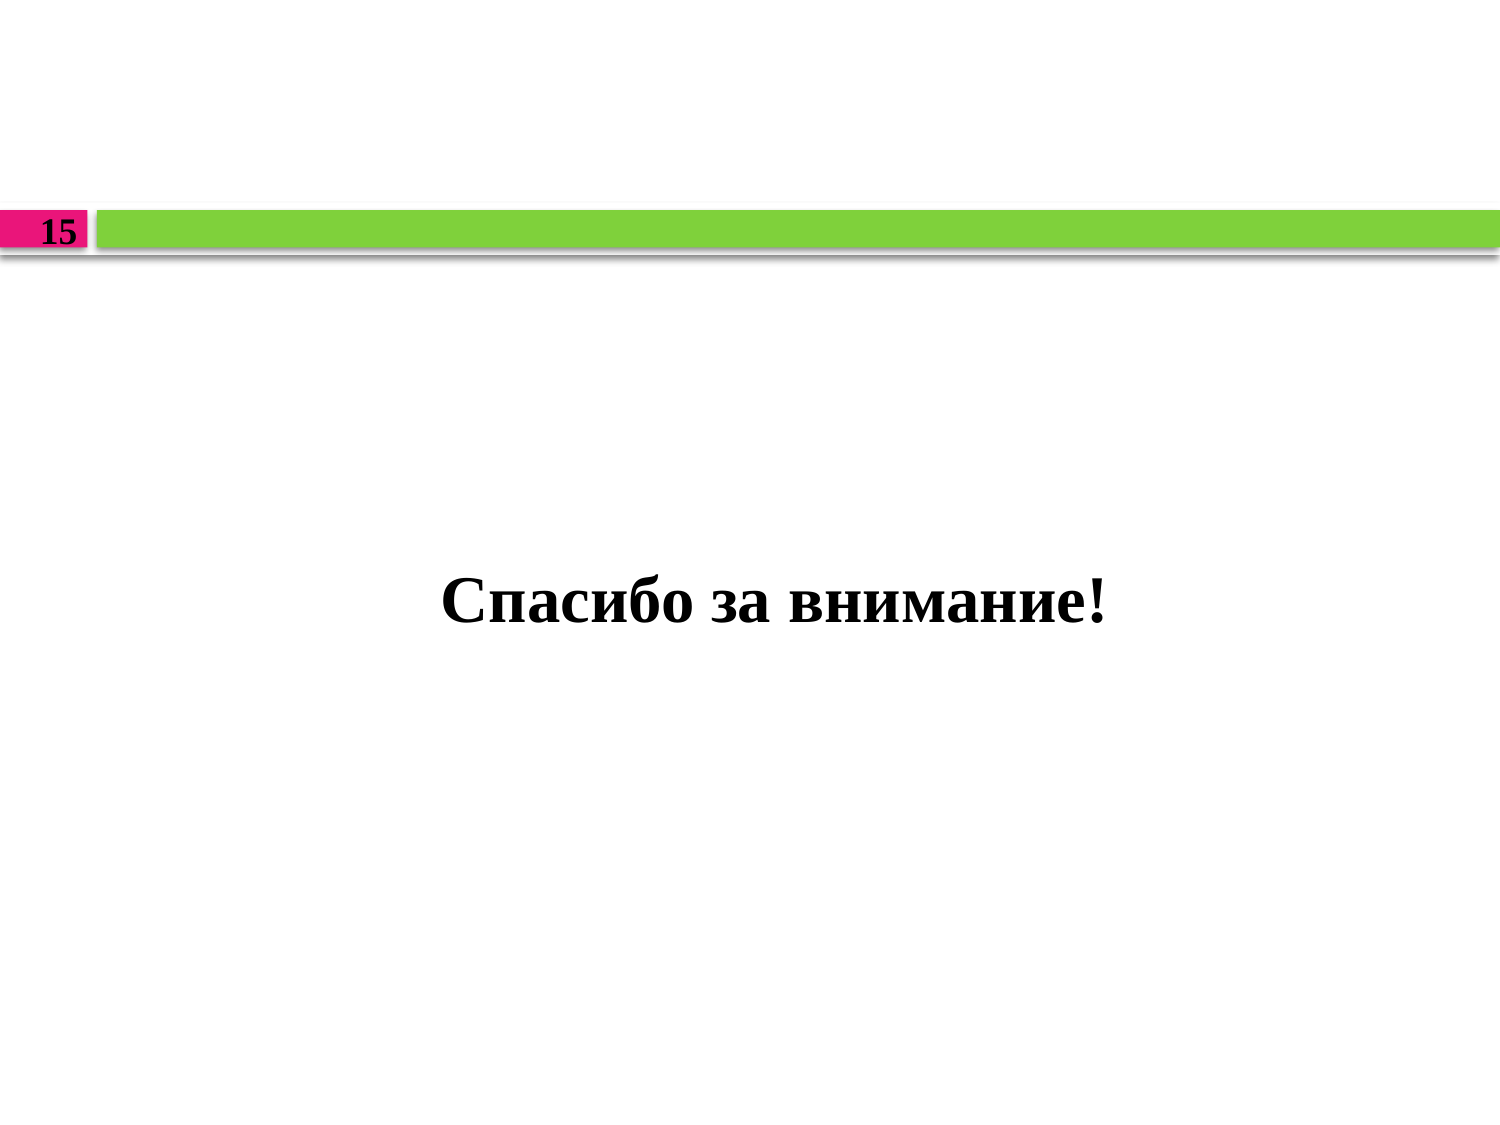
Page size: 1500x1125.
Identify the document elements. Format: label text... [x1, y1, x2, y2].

text_box 15 [25, 199, 93, 260]
list Спасибо за внимание! [112, 287, 1438, 1013]
